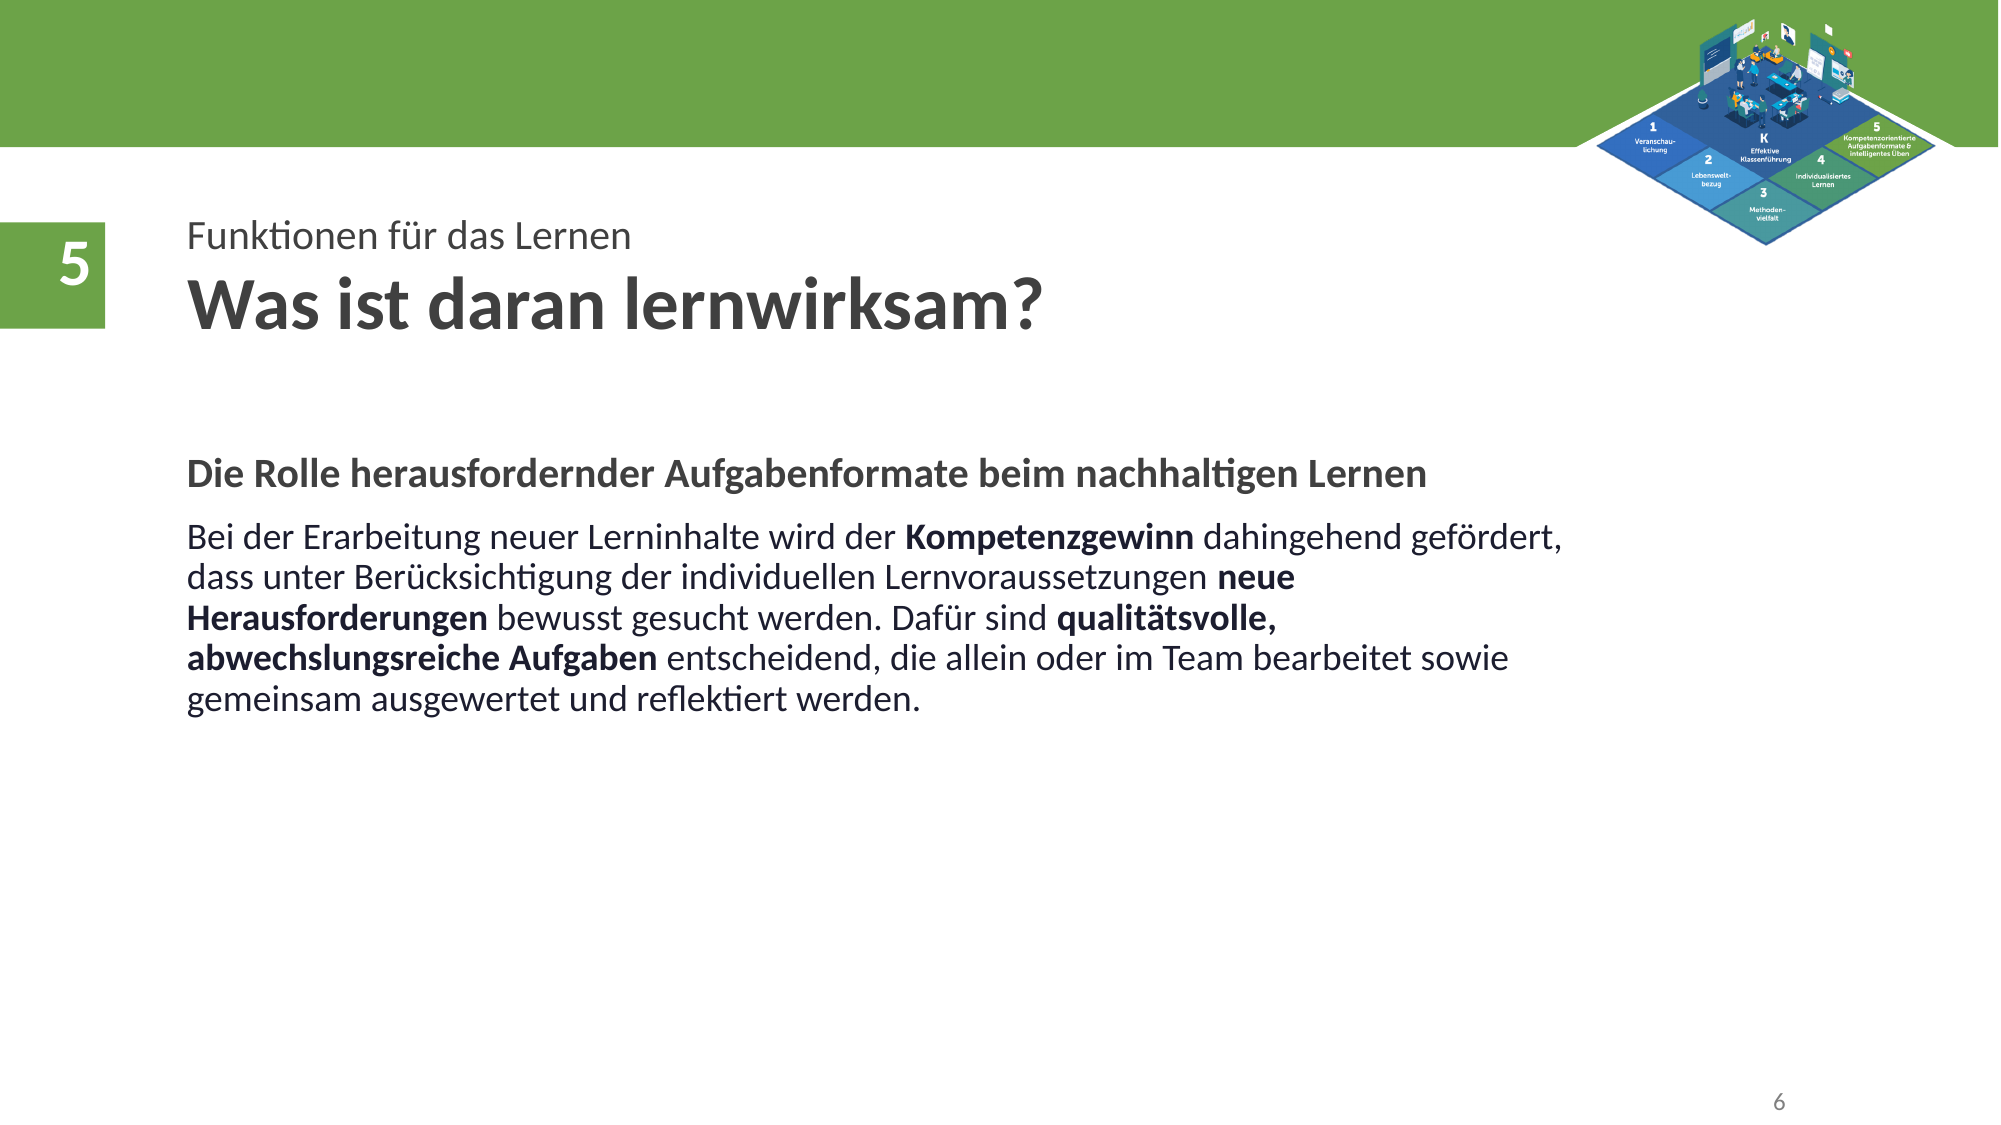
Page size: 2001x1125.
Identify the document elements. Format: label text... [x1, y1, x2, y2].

slide_number 6 [1350, 1075, 1801, 1125]
list Was ist daran lernwirksam? [172, 259, 1664, 354]
list Die Rolle herausfordernder Aufgabenformate beim nachhaltigen Lernen Bei der Erarbeitung neuer Lerninhalte wird der Kompetenzgewinn dahingehend gefördert, dass unter Berücksichtigung der individuellen Lernvoraussetzungen neue Herausforderungen bewusst gesucht werden. Dafür sind qualitätsvolle, abwechslungsreiche Aufgaben entscheidend, die allein oder im Team bearbeitet sowie gemeinsam ausgewertet und reflektiert werden. [171, 443, 1589, 1036]
picture [1589, 12, 1942, 249]
list Funktionen für das Lernen [171, 183, 1663, 267]
